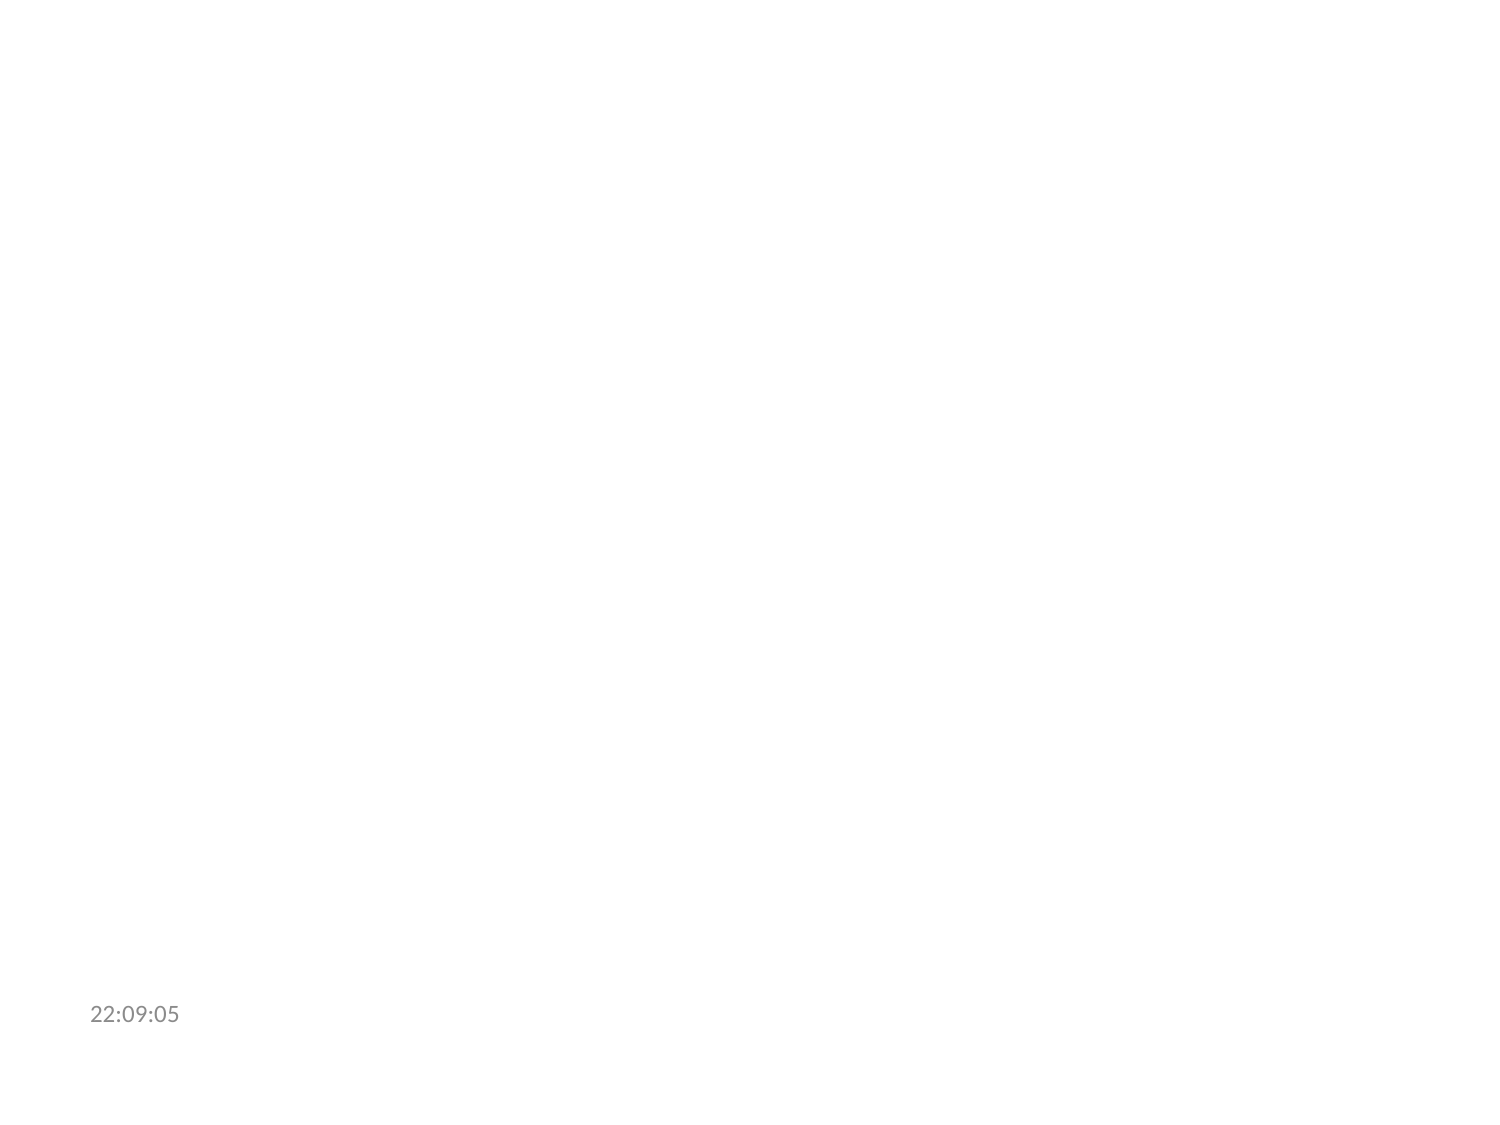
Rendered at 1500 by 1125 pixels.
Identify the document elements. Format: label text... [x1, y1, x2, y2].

text_box 15:35:09 [75, 982, 425, 1043]
